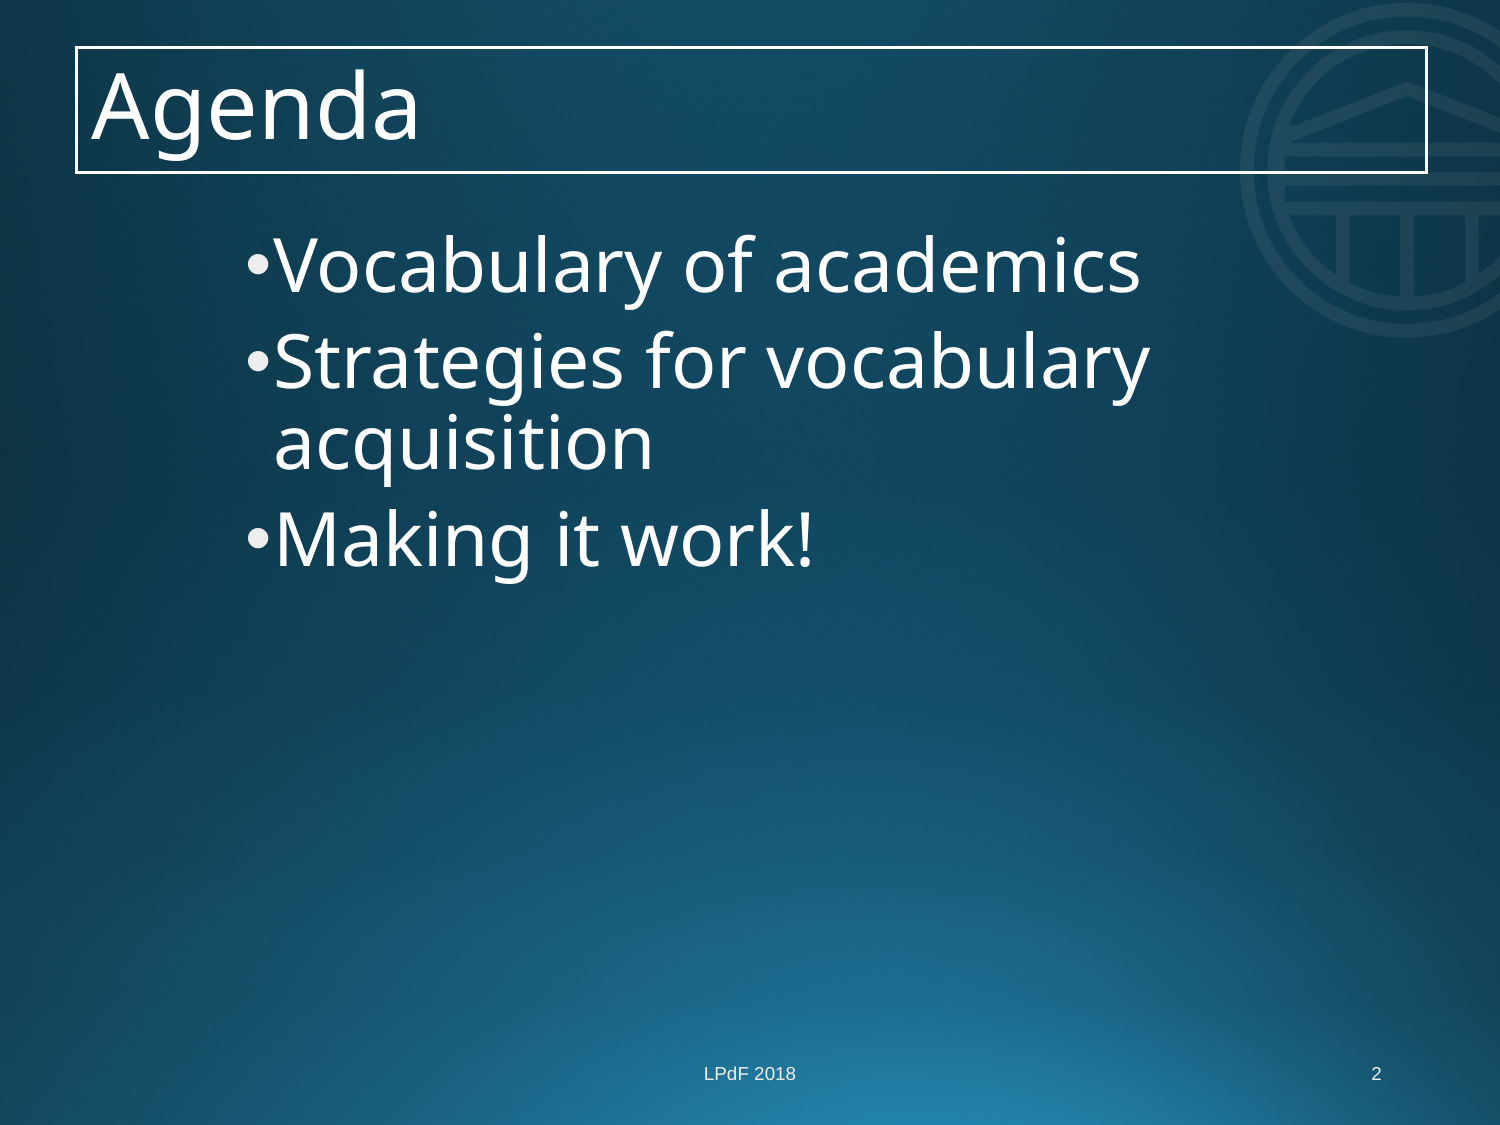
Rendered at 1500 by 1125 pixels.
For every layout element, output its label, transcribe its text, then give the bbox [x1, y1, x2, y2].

footer LPdF 2018 [496, 1042, 1004, 1103]
list Vocabulary of academics Strategies for vocabulary acquisition Making it work! [230, 219, 1247, 812]
title Agenda [75, 46, 1428, 174]
picture [0, 0, 1500, 1125]
slide_number 2 [1059, 1042, 1397, 1103]
